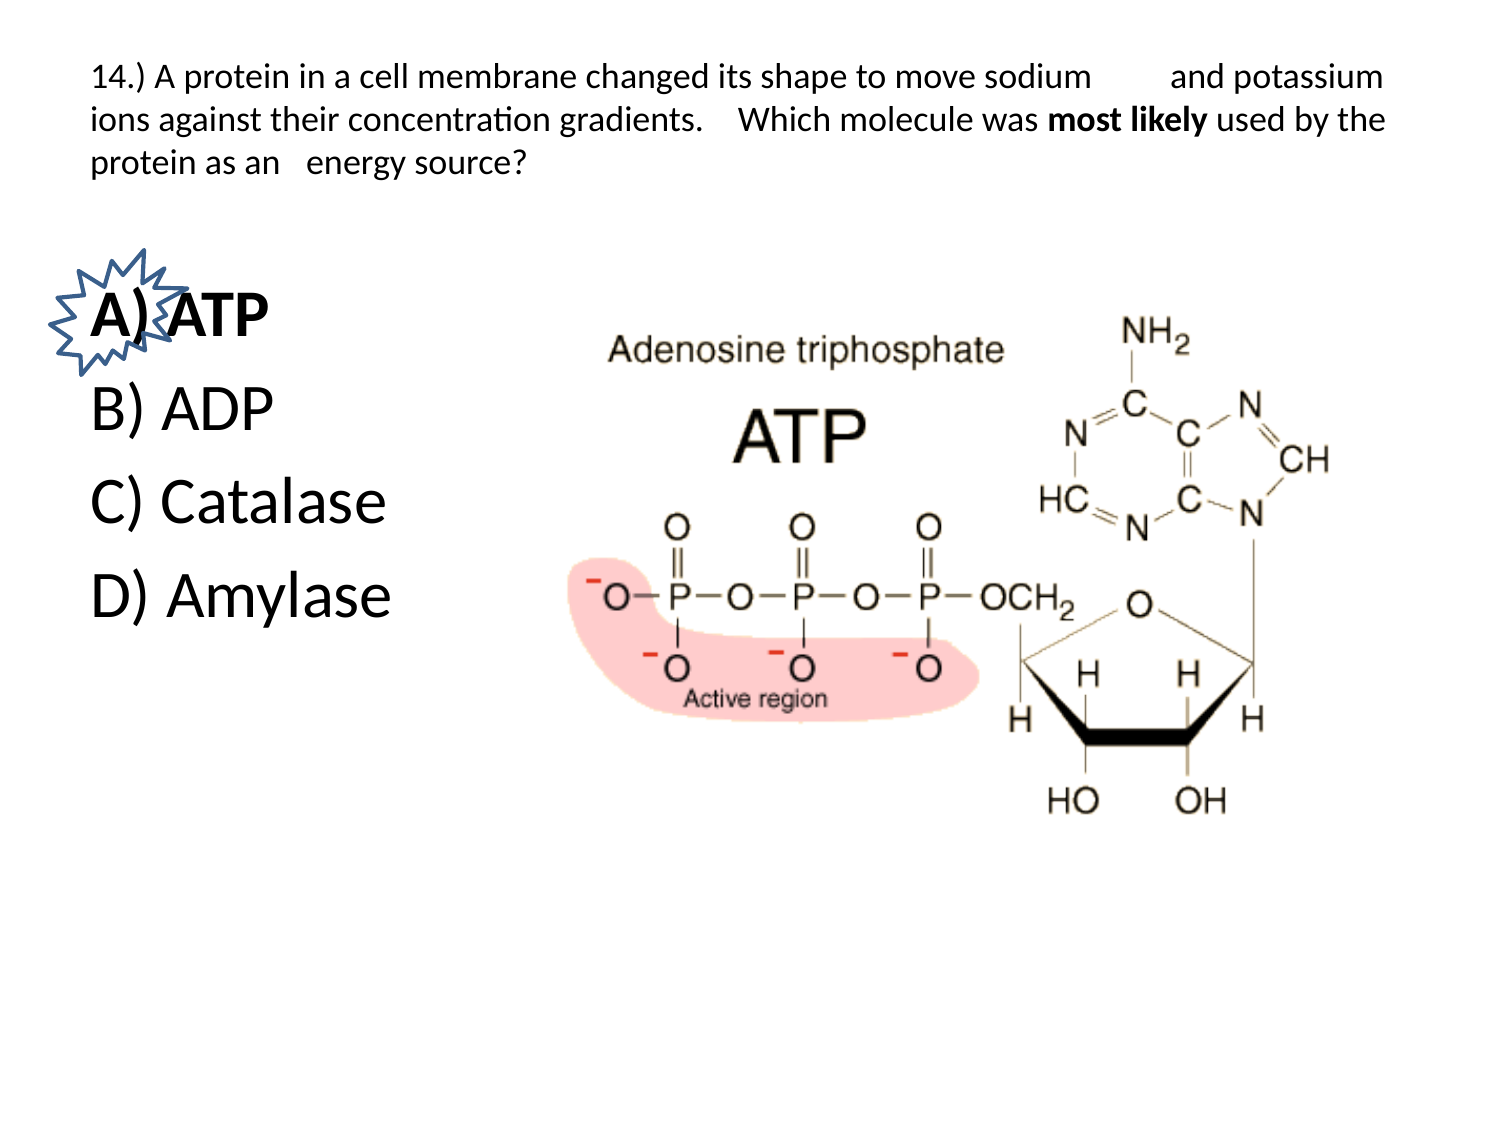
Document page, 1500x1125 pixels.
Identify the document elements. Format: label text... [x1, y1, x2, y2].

list A) ATP B) ADP C) Catalase D) Amylase [75, 262, 1425, 1005]
picture [549, 287, 1353, 838]
text_box [47, 248, 190, 377]
title 14.) A protein in a cell membrane changed its shape to move sodium and potassium ions against their concentration gradients. Which molecule was most likely used by the protein as an energy source? [75, 45, 1425, 233]
